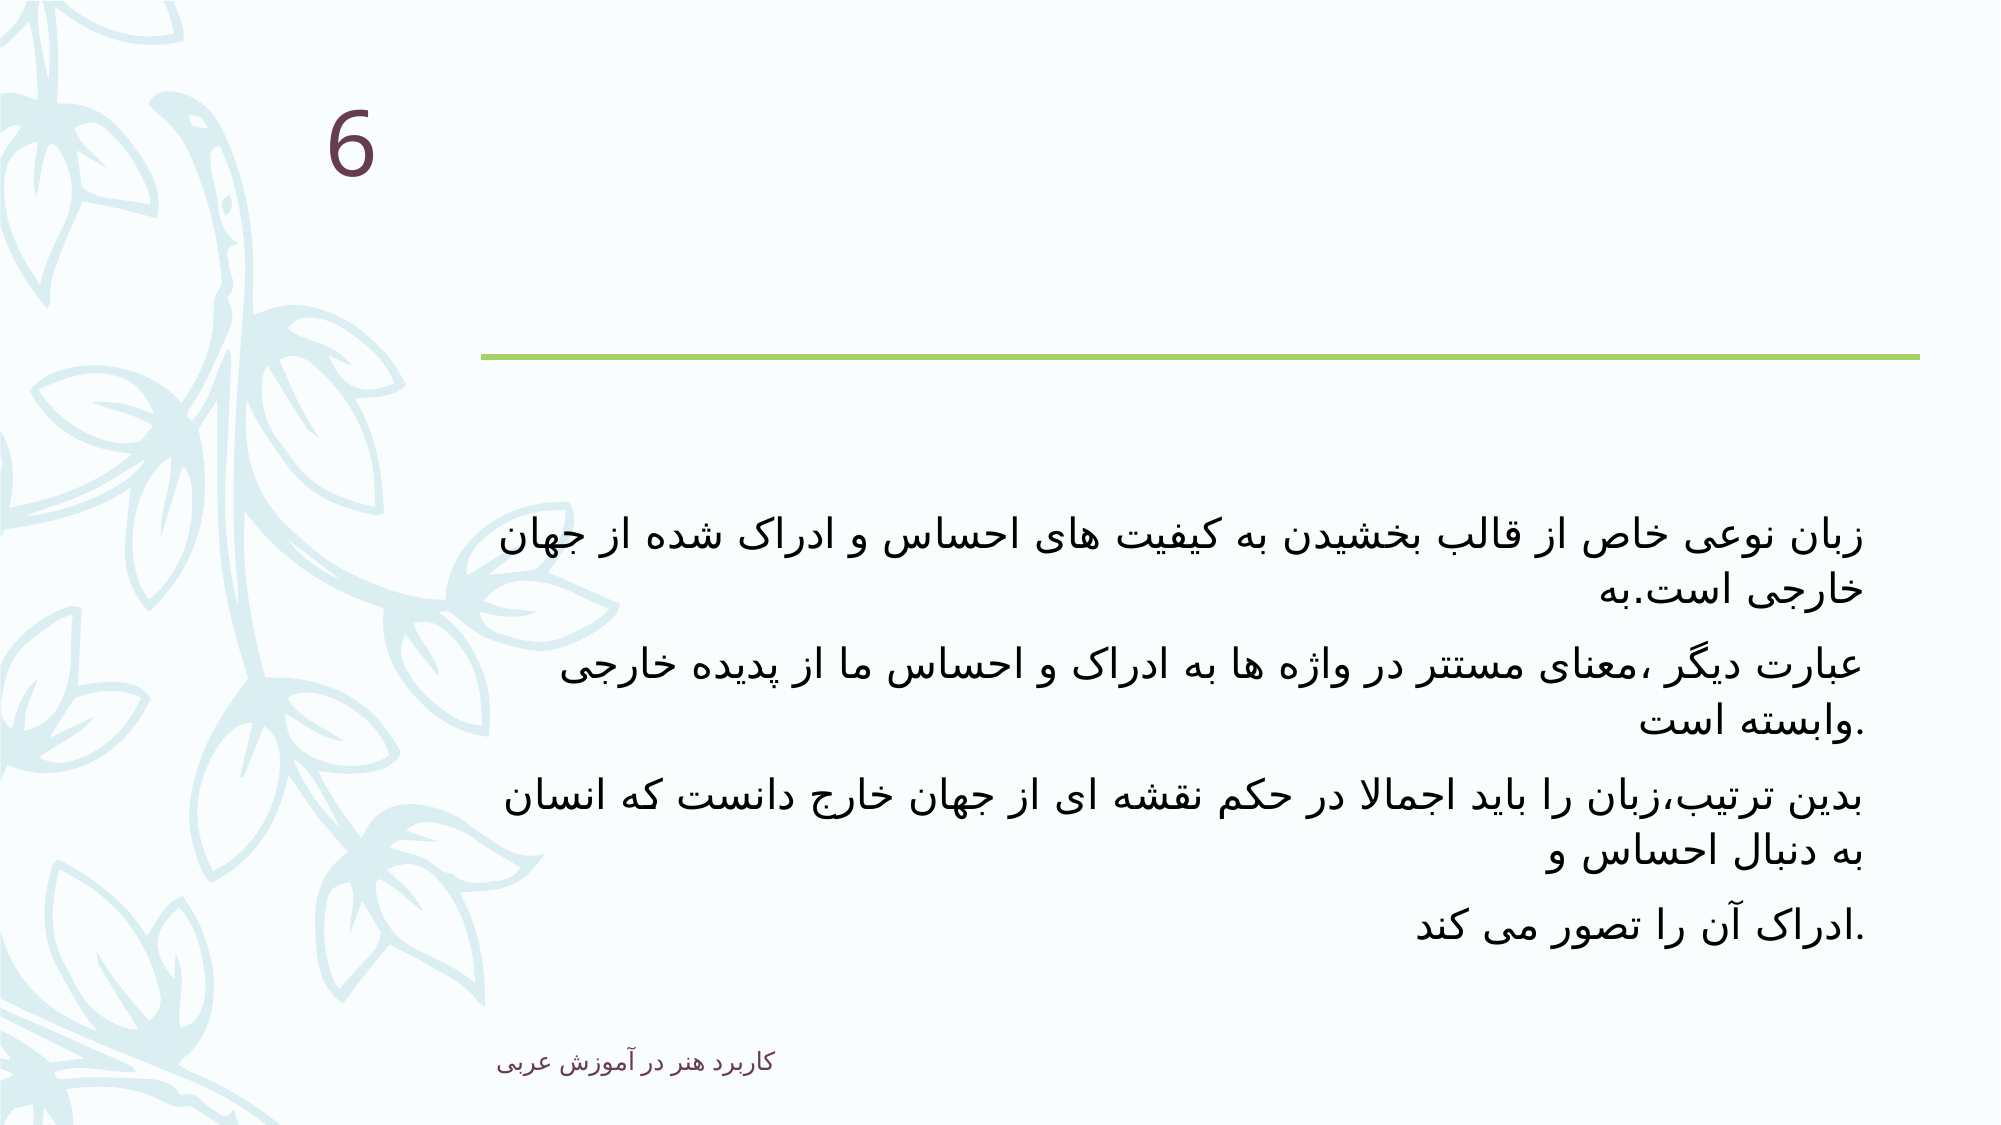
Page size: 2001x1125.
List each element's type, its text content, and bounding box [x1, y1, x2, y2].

list زبان نوعی خاص از قالب بخشیدن به کیفیت های احساس و ادراک شده از جهان خارجی است.به عبارت دیگر ،معنای مستتر در واژه ها به ادراک و احساس ما از پدیده خارجی وابسته است. بدین ترتیب،زبان را باید اجمالا در حکم نقشه ای از جهان خارج دانست که انسان به دنبال احساس و ادراک آن را تصور می کند. [441, 493, 1881, 839]
footer کاربرد هنر در آموزش عربی [481, 1032, 1411, 1093]
slide_number 6 [84, 118, 394, 218]
